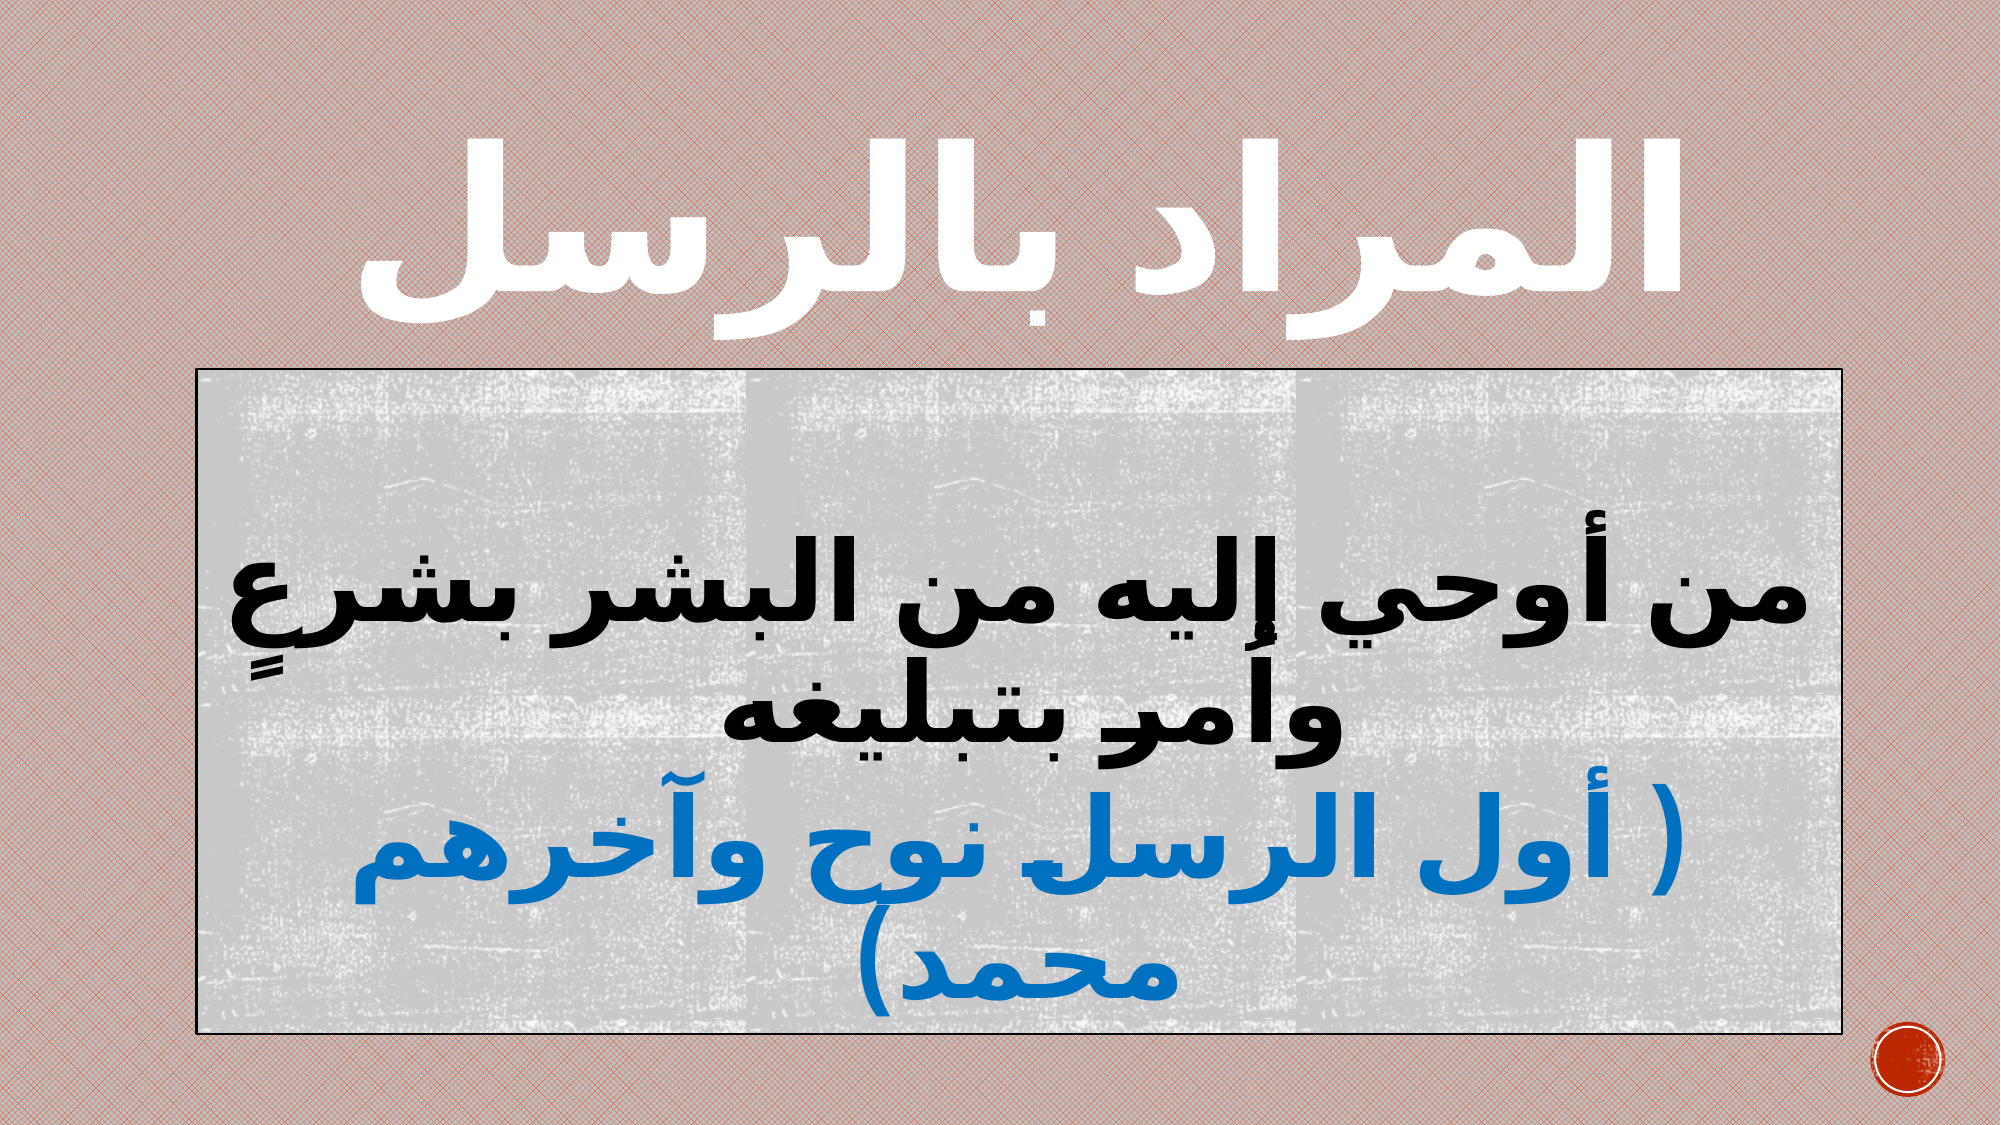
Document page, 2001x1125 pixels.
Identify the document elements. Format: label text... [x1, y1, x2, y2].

title المراد بالرسل [232, 44, 1813, 368]
list من أوحي إليه من البشر بشرعٍ واُمر بتبليغه ( أول الرسل نوح وآخرهم محمد) [195, 368, 1843, 1035]
